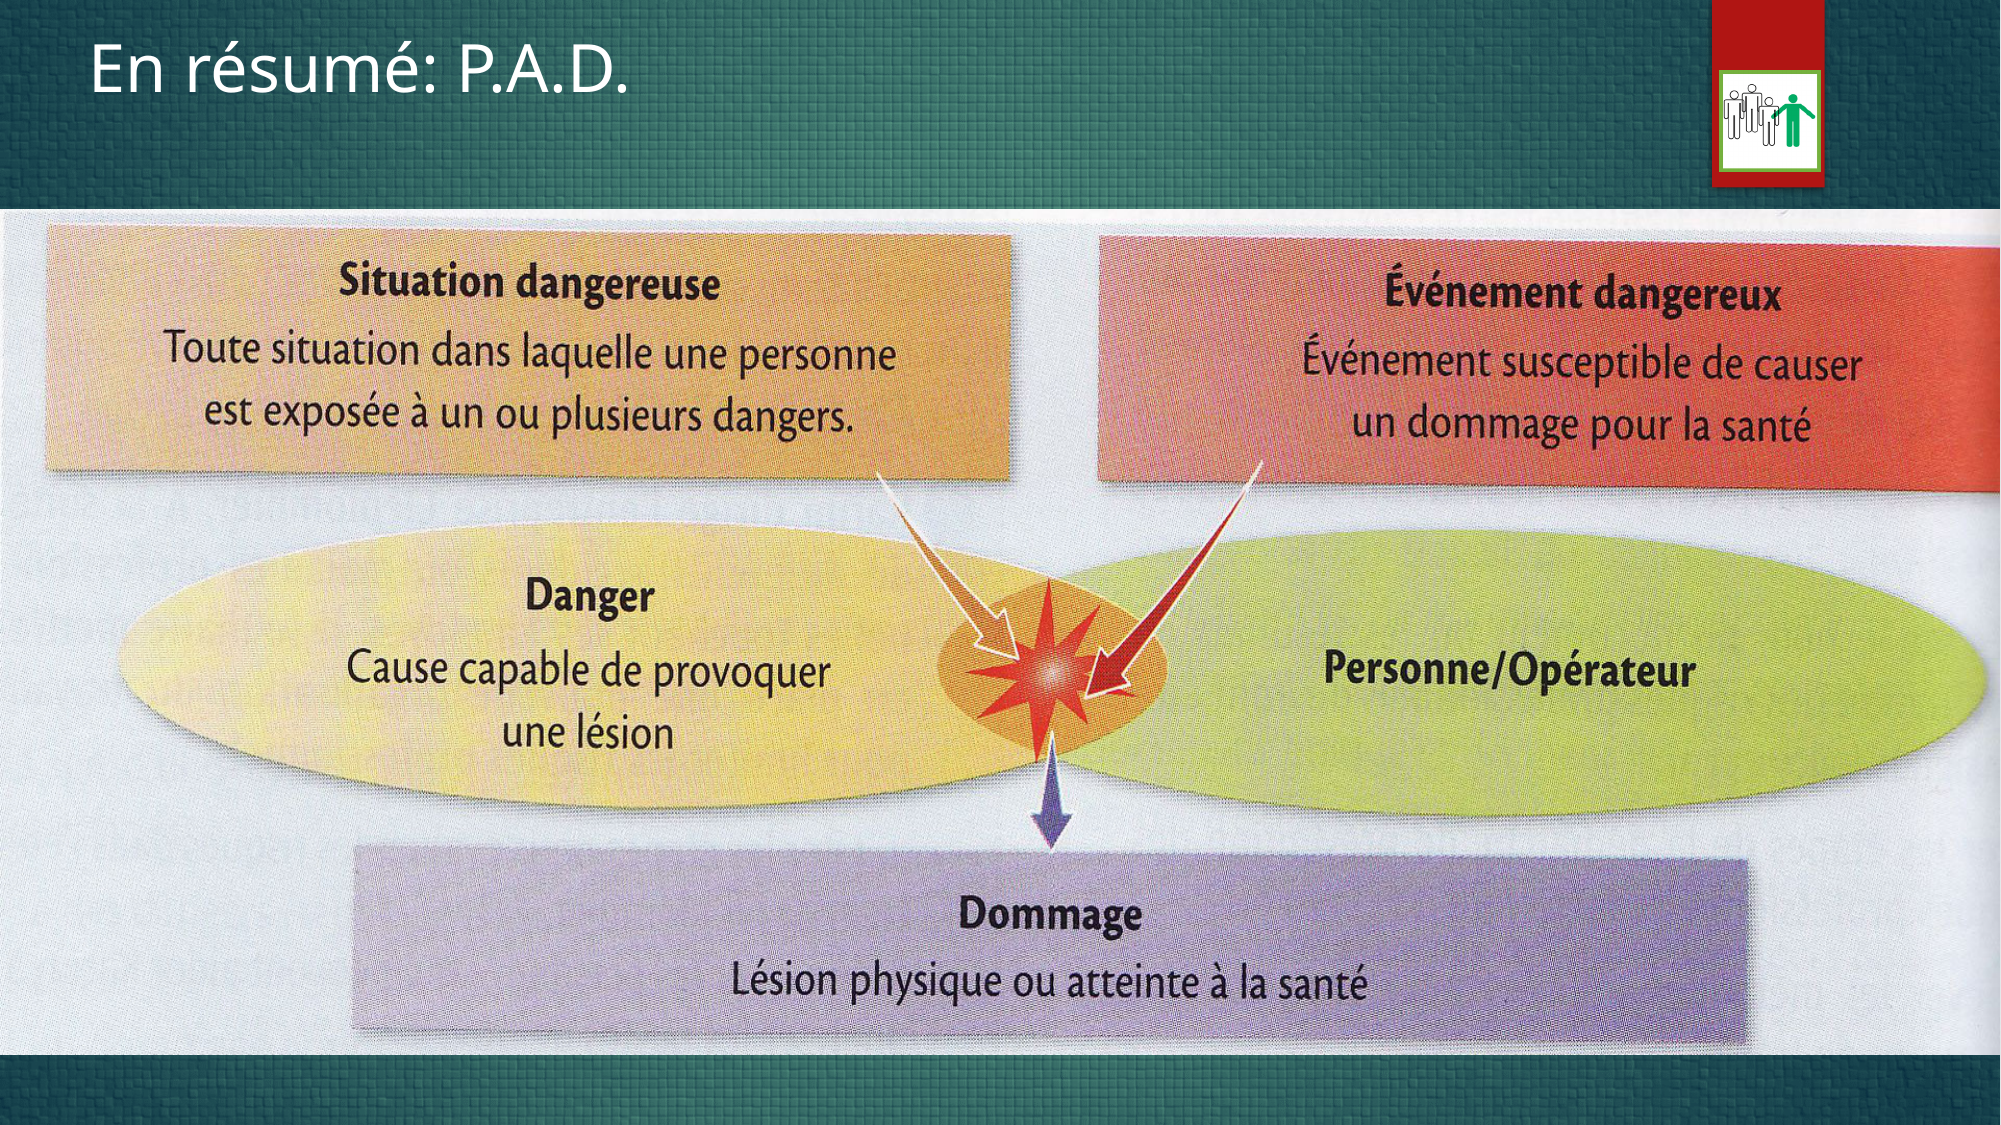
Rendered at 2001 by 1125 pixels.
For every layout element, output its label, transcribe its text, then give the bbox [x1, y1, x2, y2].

text_box En résumé: P.A.D. [74, 18, 749, 113]
picture [0, 209, 2000, 1055]
picture [1718, 70, 1821, 172]
